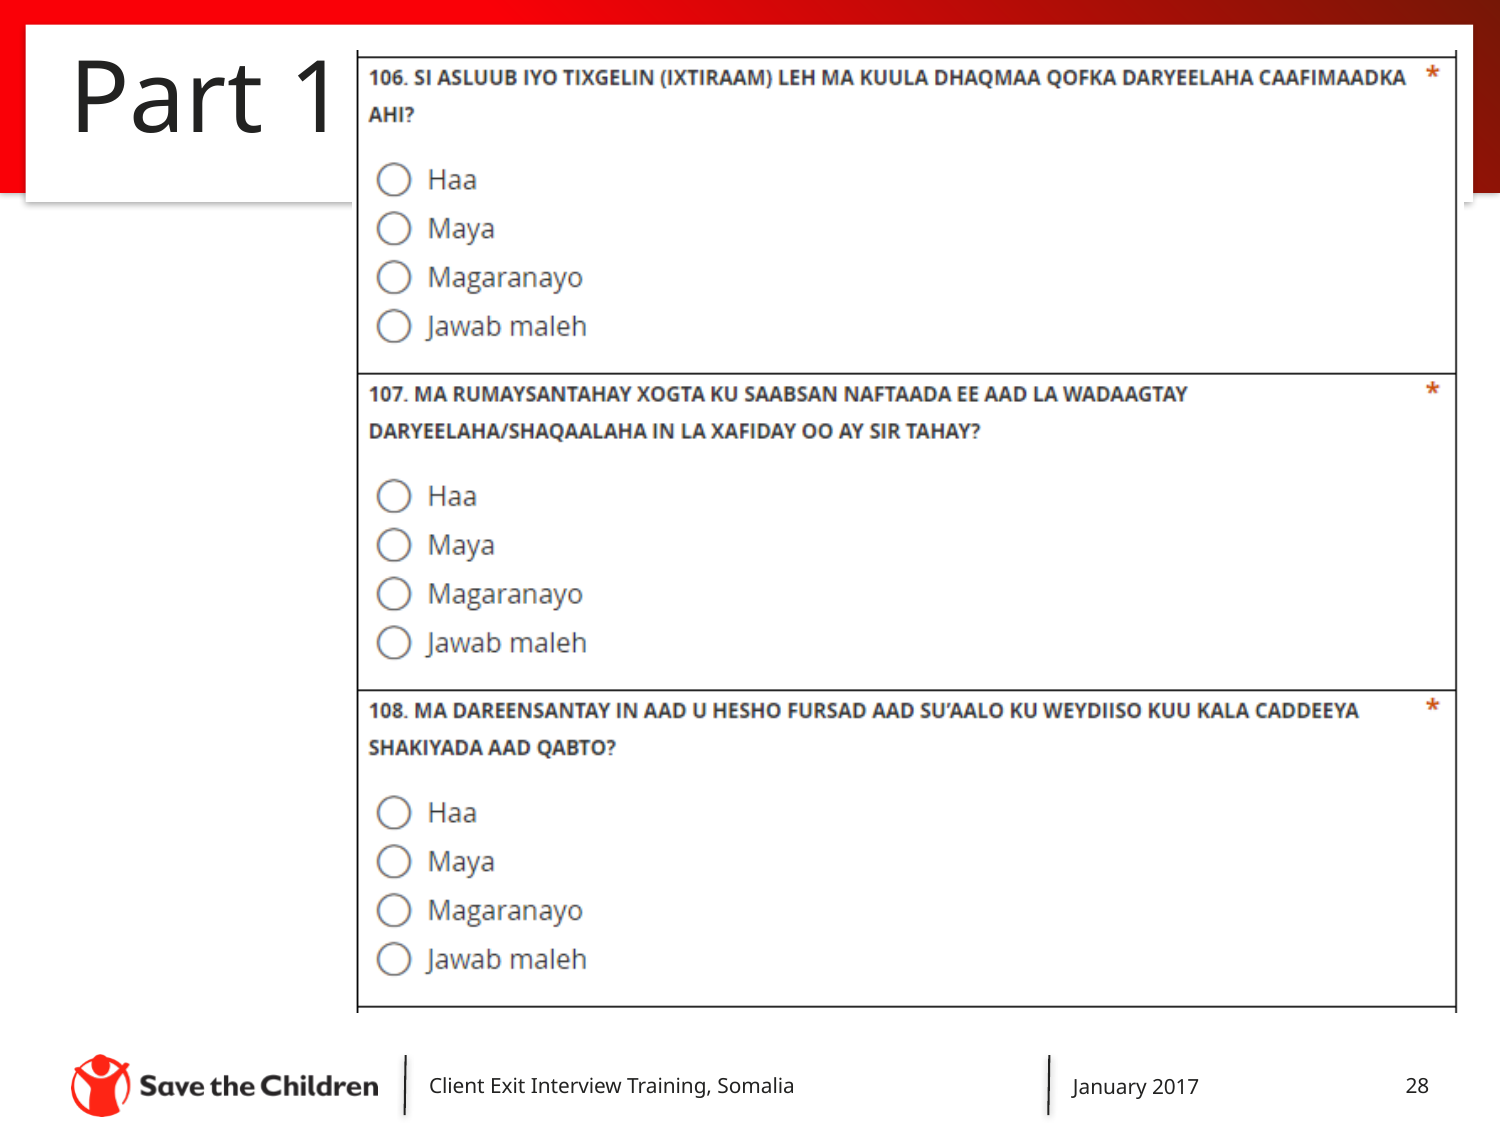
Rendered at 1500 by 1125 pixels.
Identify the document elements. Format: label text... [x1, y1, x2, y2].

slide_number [1057, 1056, 1317, 1117]
slide_number 28 [1317, 1056, 1445, 1117]
picture [352, 50, 1464, 1013]
picture [71, 1054, 378, 1117]
title Part 1: [69, 50, 351, 273]
footer Client Exit Interview Training, Somalia [414, 1056, 1042, 1117]
